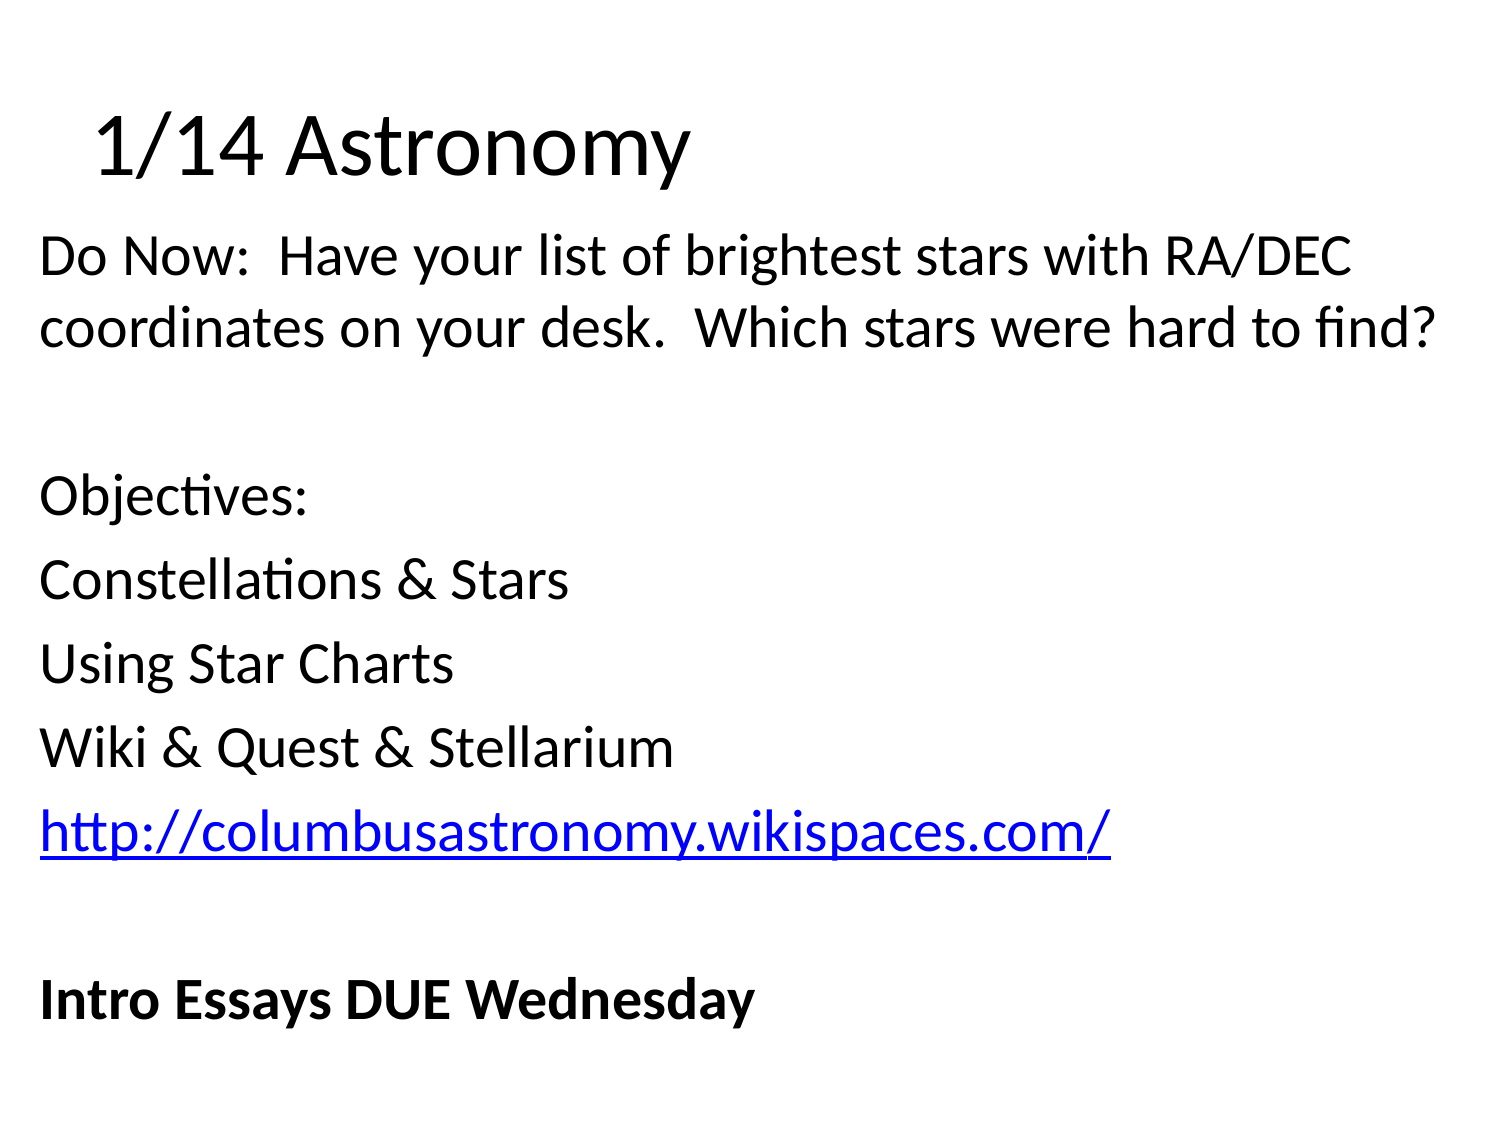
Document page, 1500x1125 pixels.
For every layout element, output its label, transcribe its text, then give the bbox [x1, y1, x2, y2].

list Do Now: Have your list of brightest stars with RA/DEC coordinates on your desk. Which stars were hard to find? Objectives: Constellations & Stars Using Star Charts Wiki & Quest & Stellarium http://columbusastronomy.wikispaces.com/ Intro Essays DUE Wednesday [24, 207, 1463, 1121]
title 1/14 Astronomy [75, 45, 1425, 233]
